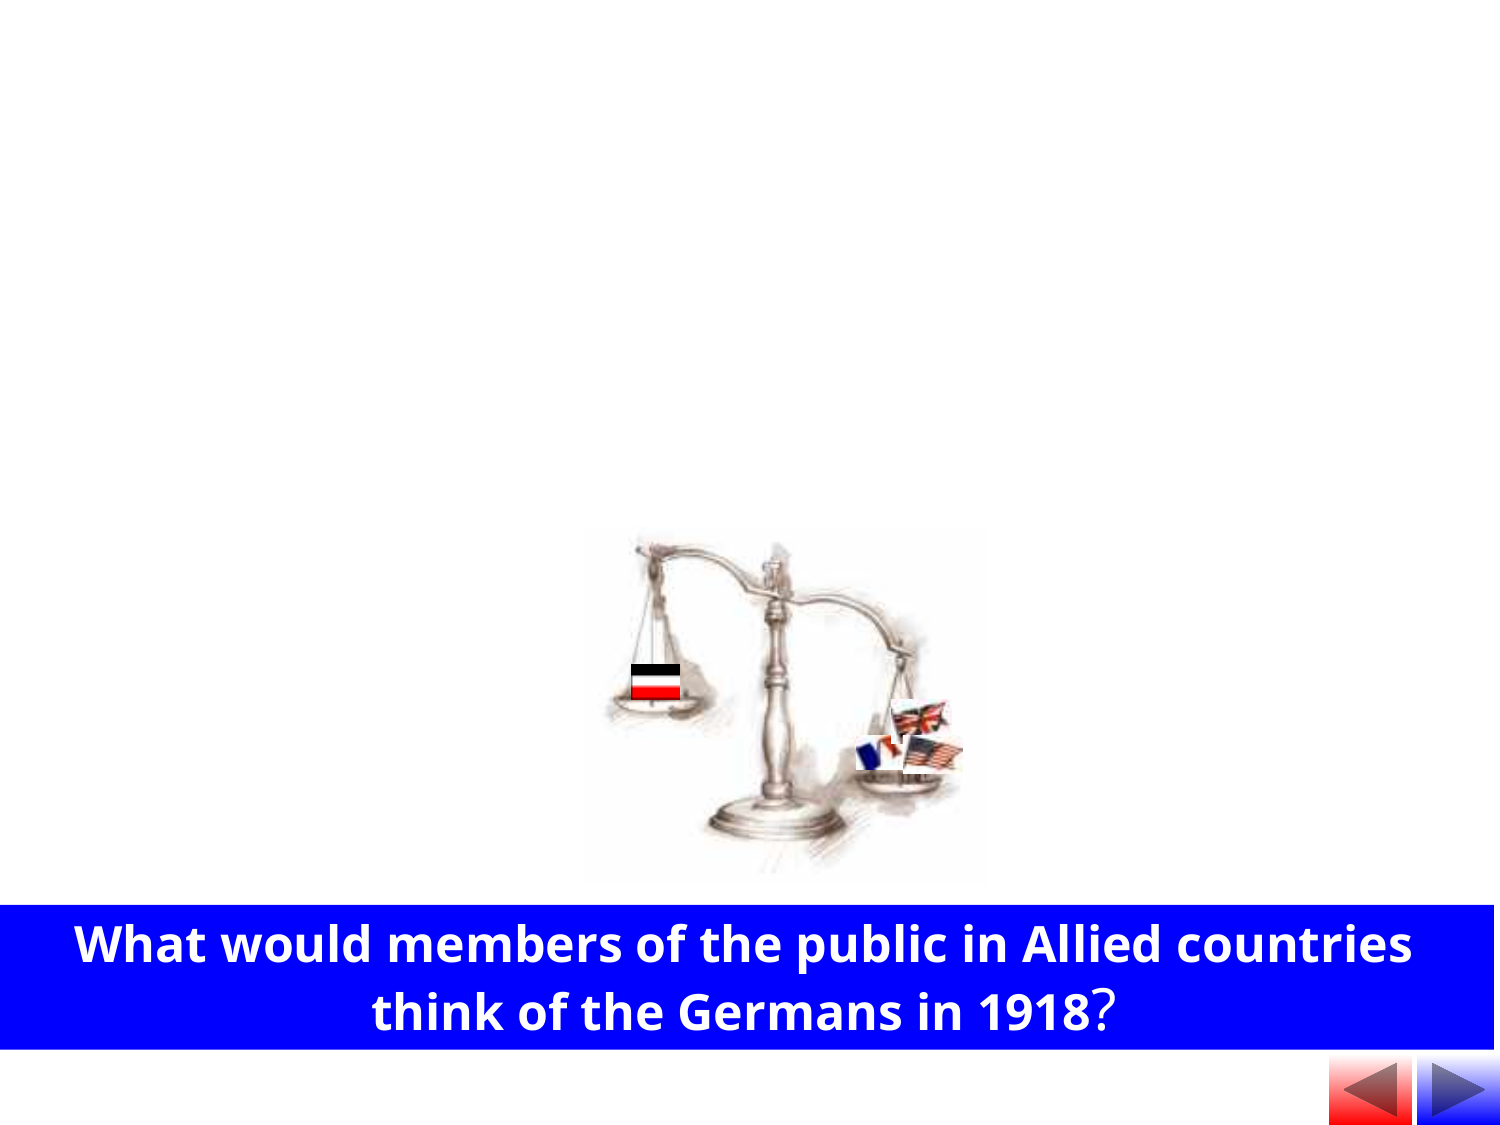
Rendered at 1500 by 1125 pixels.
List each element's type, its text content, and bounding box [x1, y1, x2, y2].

picture [584, 527, 987, 885]
text_box What would members of the public in Allied countries think of the Germans in 1918? [0, 904, 1494, 1050]
text_box [1417, 1054, 1500, 1125]
text_box [1328, 1054, 1412, 1125]
